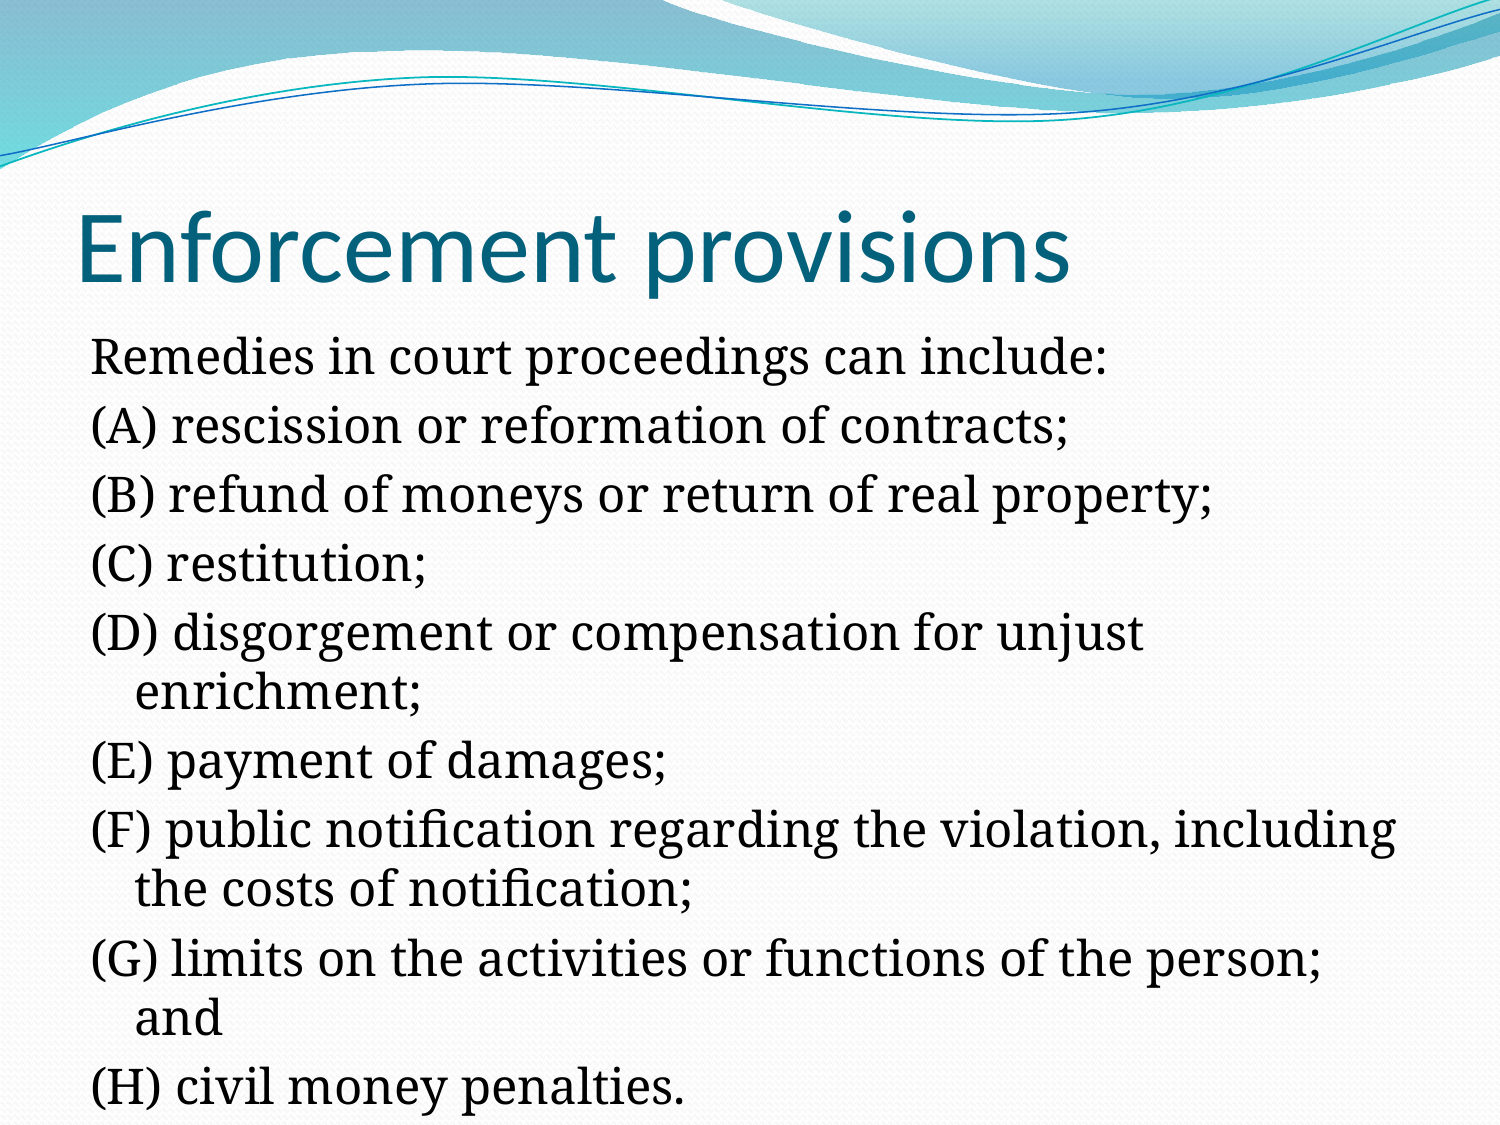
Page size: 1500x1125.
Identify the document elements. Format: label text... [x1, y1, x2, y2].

title Enforcement provisions [74, 115, 1426, 304]
list Remedies in court proceedings can include: (A) rescission or reformation of contracts; (B) refund of moneys or return of real property; (C) restitution; (D) disgorgement or compensation for unjust enrichment; (E) payment of damages; (F) public notification regarding the violation, including the costs of notification; (G) limits on the activities or functions of the person; and (H) civil money penalties. [74, 317, 1426, 1125]
